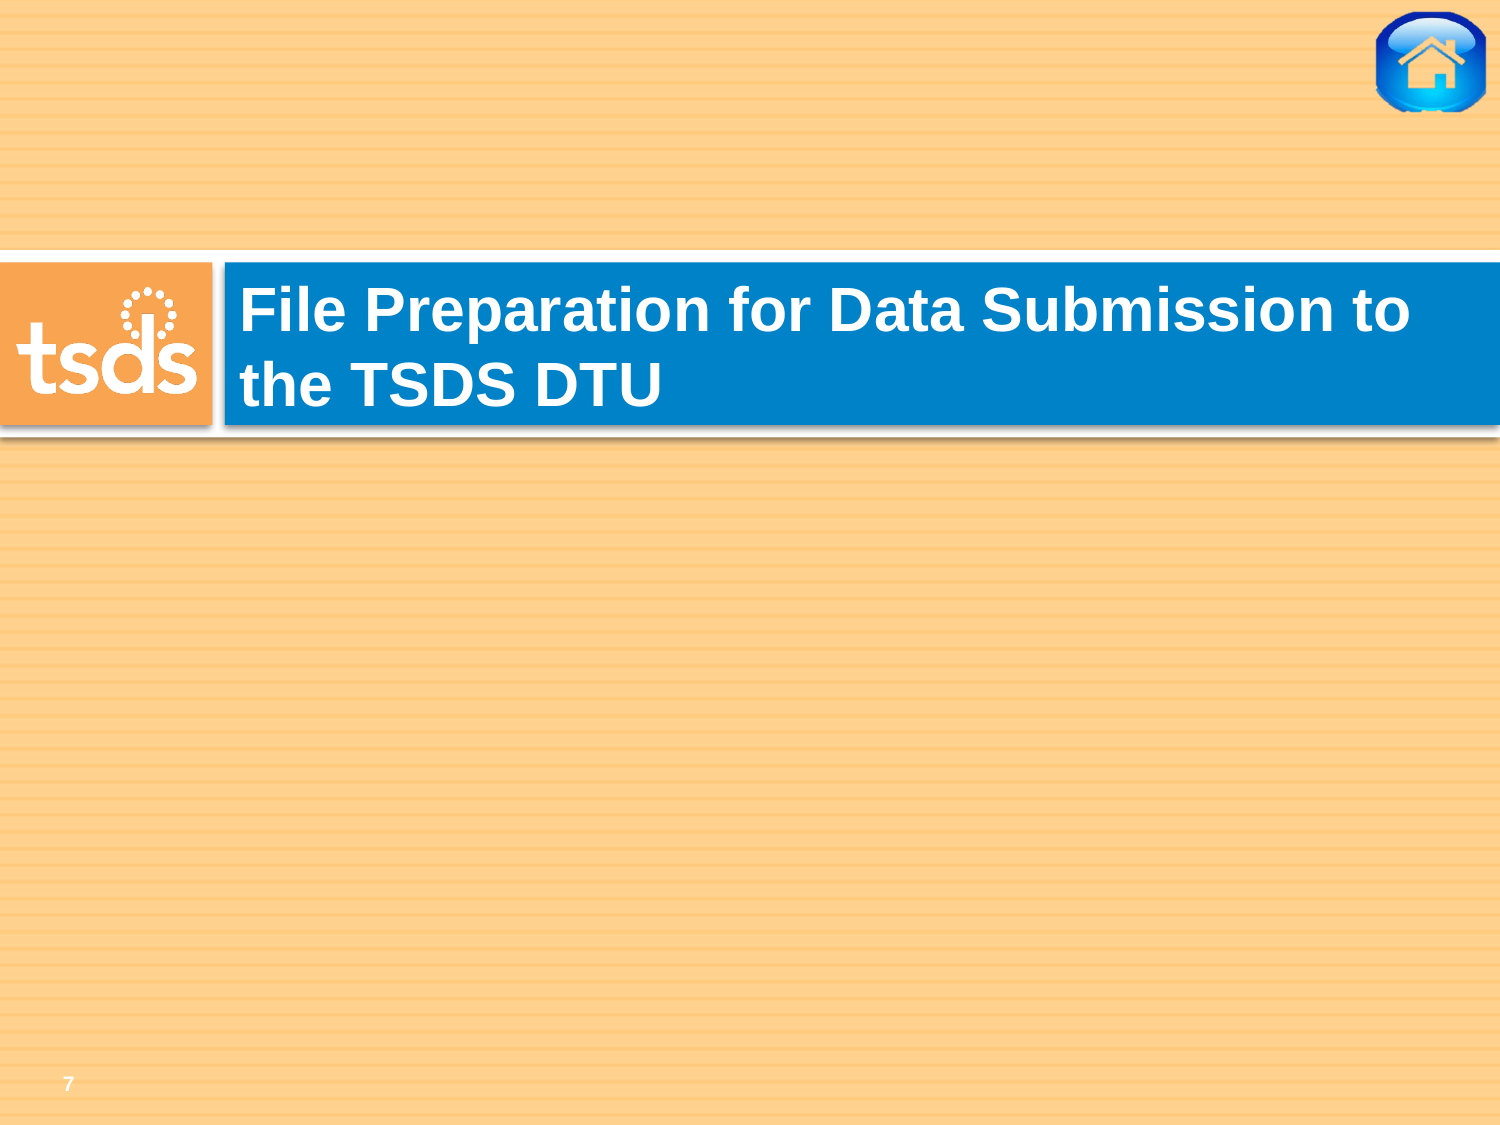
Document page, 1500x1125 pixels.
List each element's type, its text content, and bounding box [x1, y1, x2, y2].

title File Preparation for Data Submission to the TSDS DTU [225, 262, 1475, 425]
picture [1362, 0, 1500, 126]
picture [16, 287, 197, 400]
slide_number 7 [24, 1062, 113, 1103]
